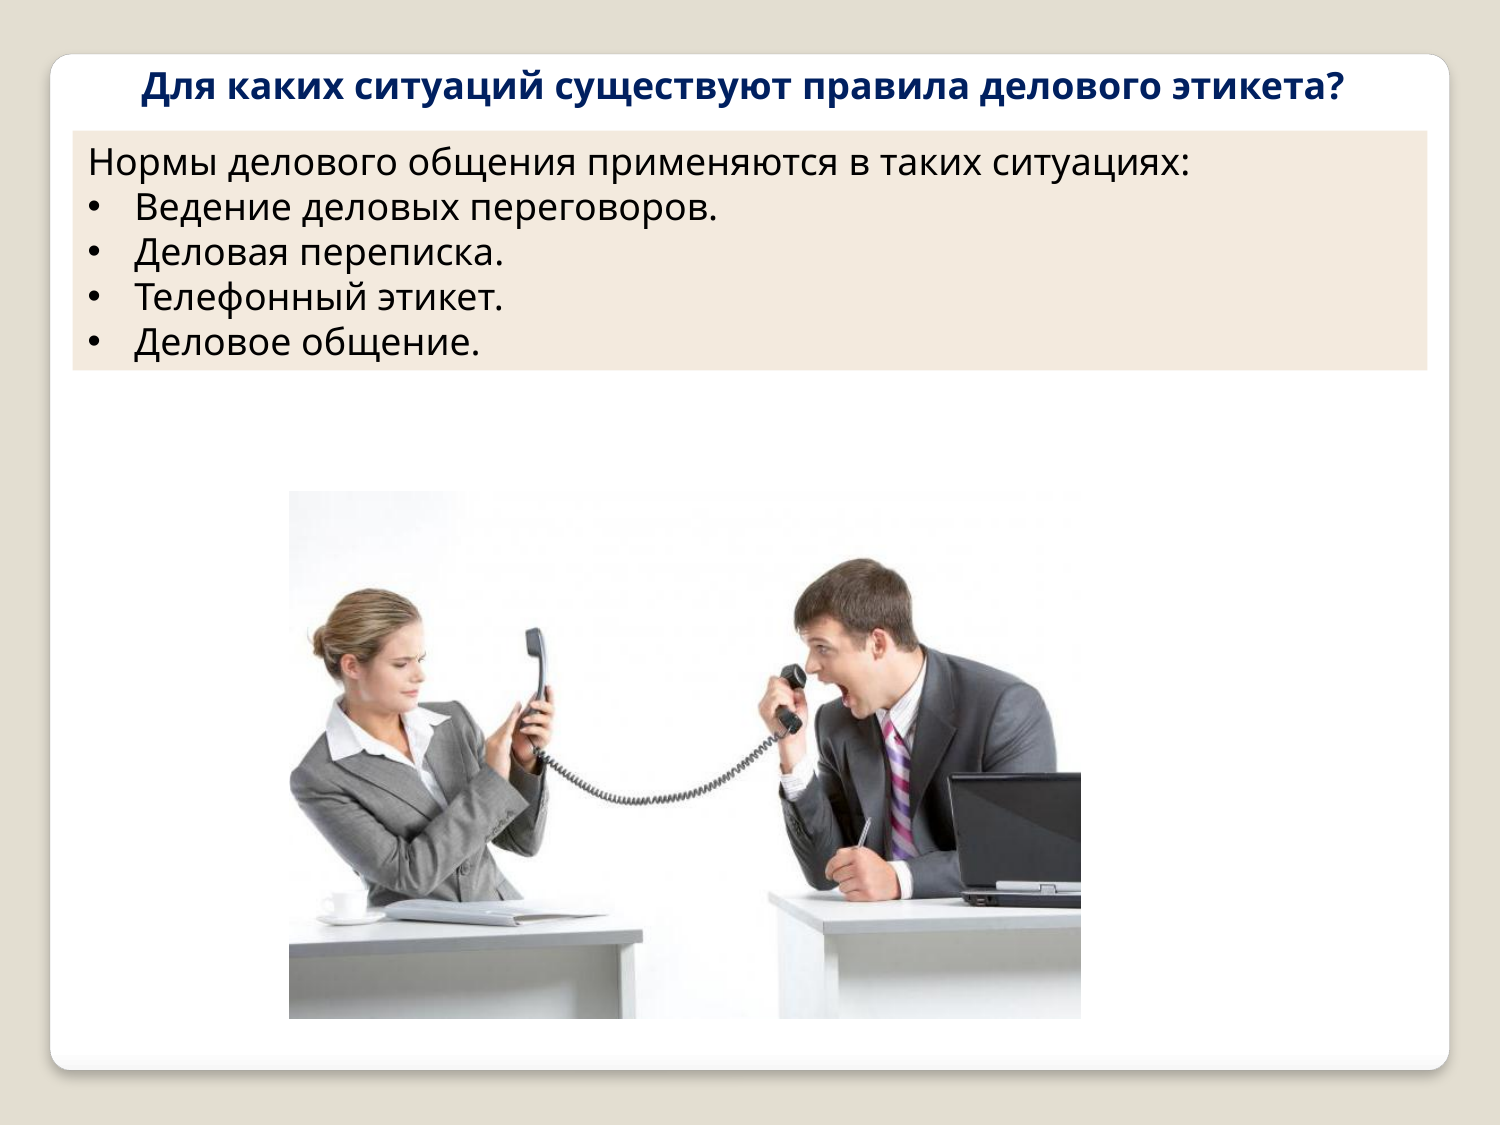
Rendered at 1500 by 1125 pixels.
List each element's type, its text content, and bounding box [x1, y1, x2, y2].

picture [289, 491, 1081, 1019]
text_box Нормы делового общения применяются в таких ситуациях: Ведение деловых переговоров. Деловая переписка. Телефонный этикет. Деловое общение. [72, 130, 1428, 371]
text_box Для каких ситуаций существуют правила делового этикета? [69, 54, 1428, 115]
